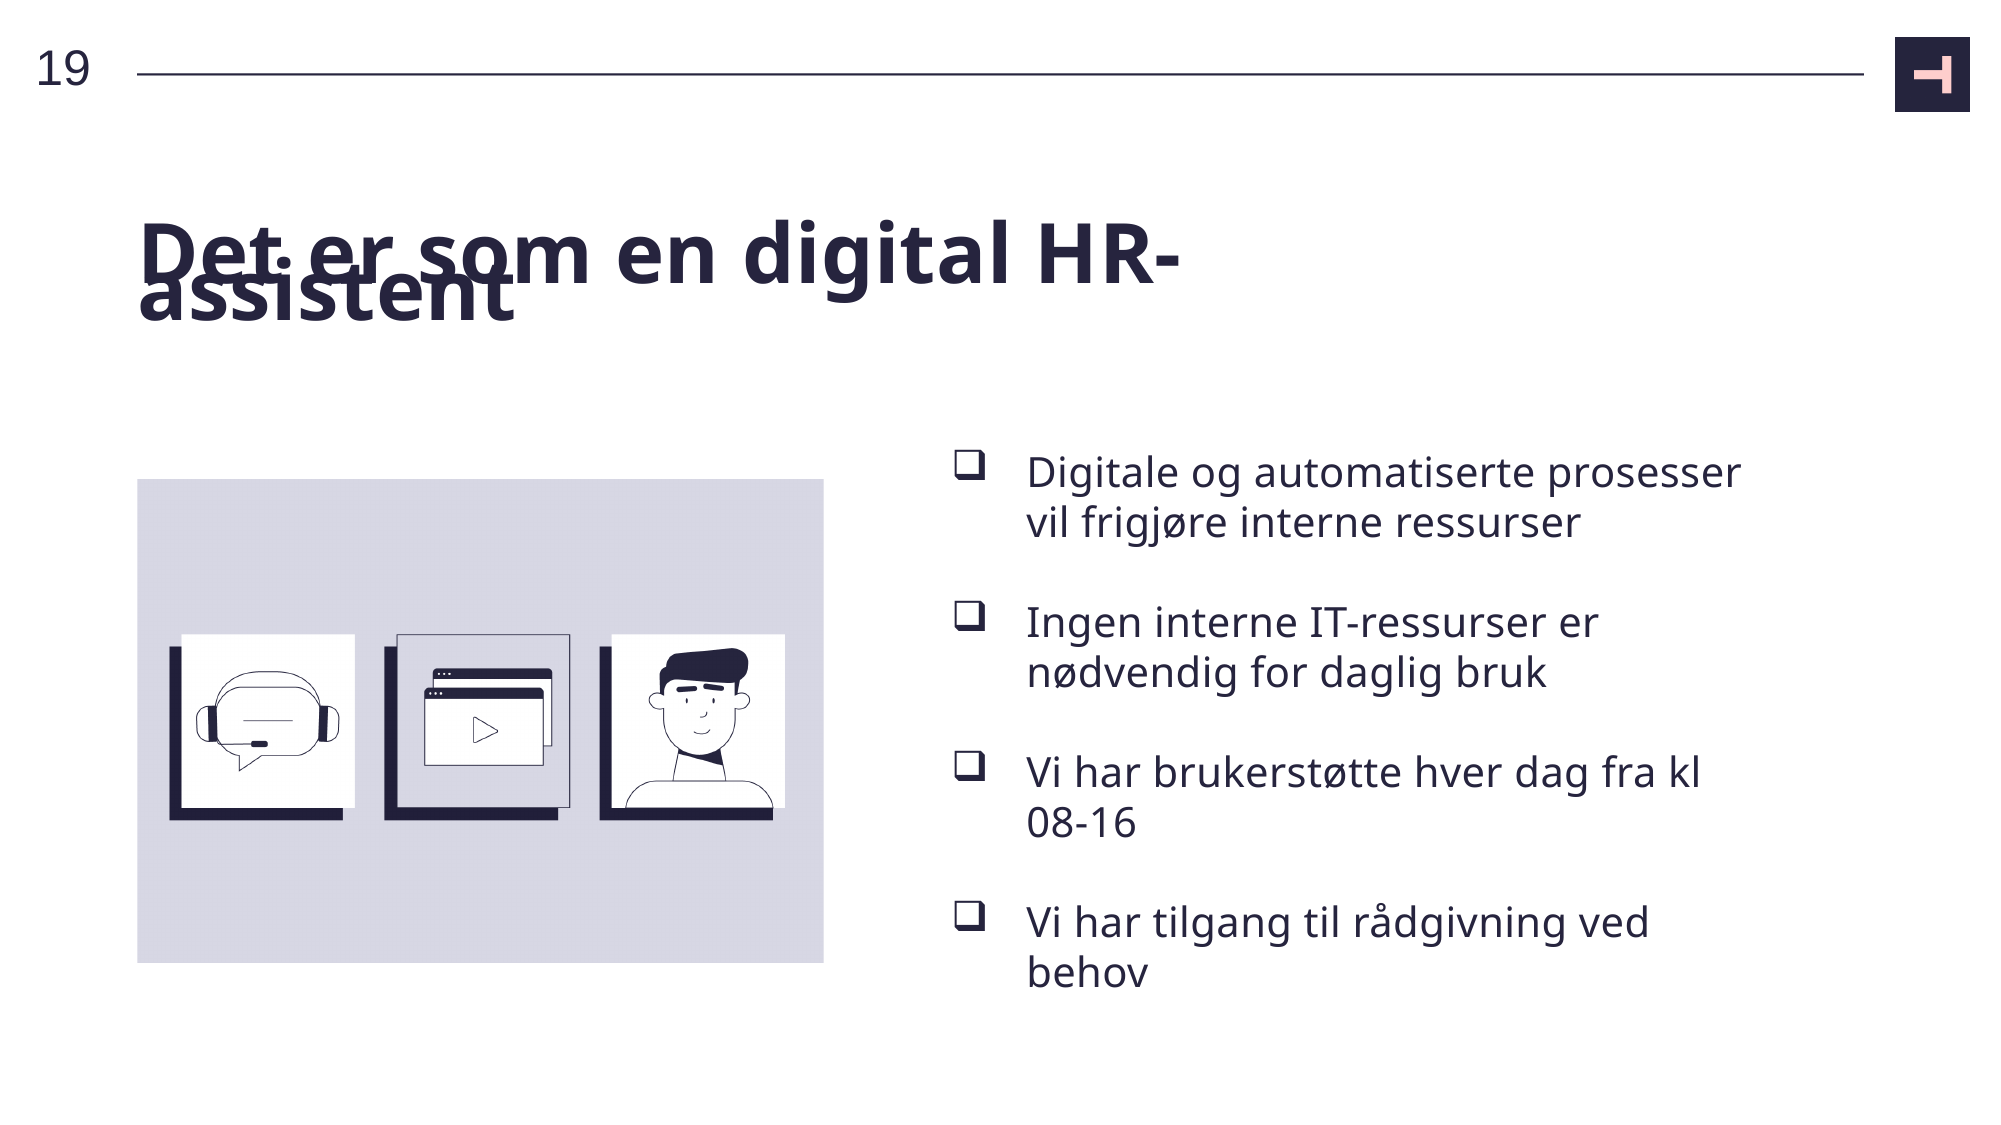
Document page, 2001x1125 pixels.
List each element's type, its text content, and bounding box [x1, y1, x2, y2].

picture [137, 479, 824, 963]
list Det er som en digital HR-assistent [137, 262, 1562, 351]
slide_number 19 [35, 35, 138, 96]
list Digitale og automatiserte prosesser vil frigjøre interne ressurser Ingen interne IT-ressurser er nødvendig for daglig bruk Vi har brukerstøtte hver dag fra kl 08-16 Vi har tilgang til rådgivning ved behov [951, 479, 1760, 963]
picture [1895, 37, 1970, 112]
